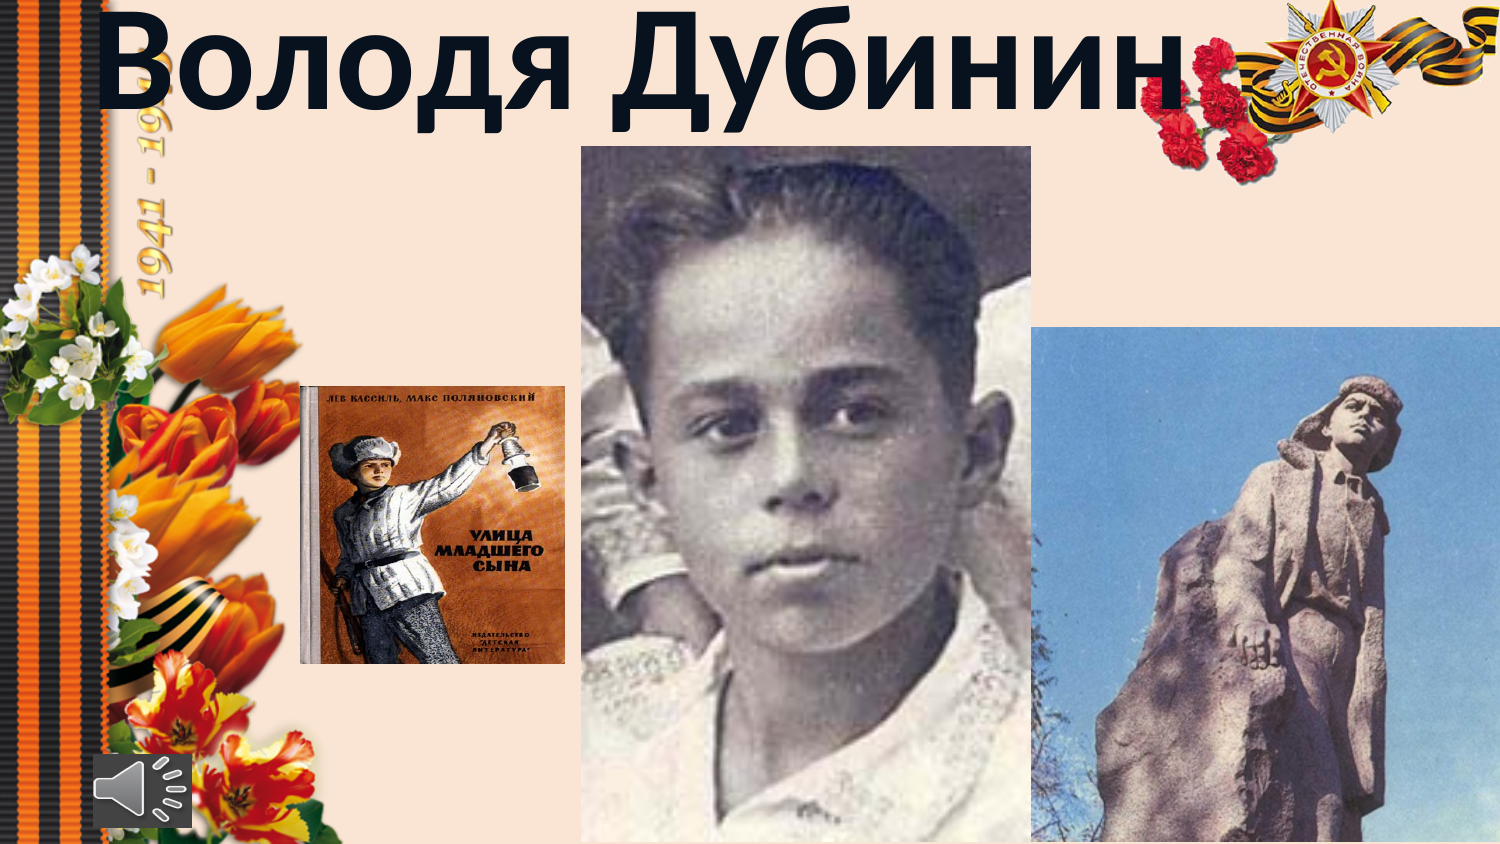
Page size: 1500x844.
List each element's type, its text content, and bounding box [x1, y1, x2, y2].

title Володя Дубинин [76, 56, 1425, 148]
picture [1139, 0, 1500, 187]
picture [0, 0, 565, 844]
picture [581, 146, 1500, 842]
